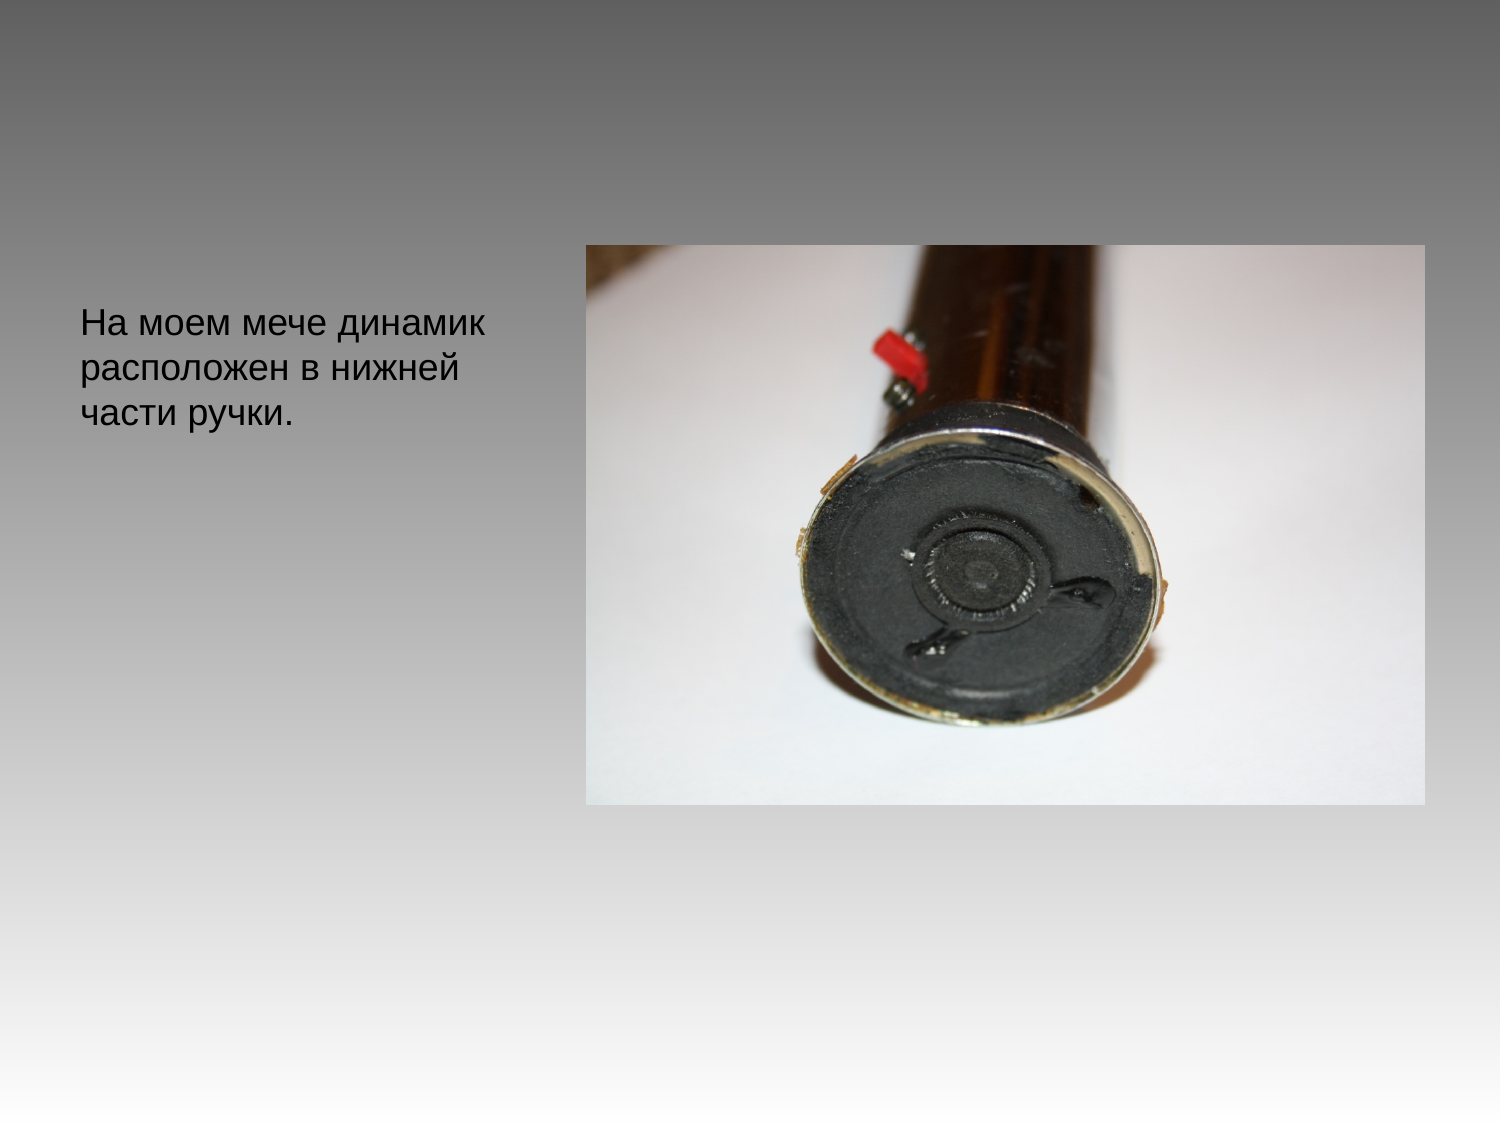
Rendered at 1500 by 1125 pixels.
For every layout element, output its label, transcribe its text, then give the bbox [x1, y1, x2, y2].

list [586, 245, 1426, 805]
list На моем мече динамик расположен в нижней части ручки. [64, 290, 559, 1061]
